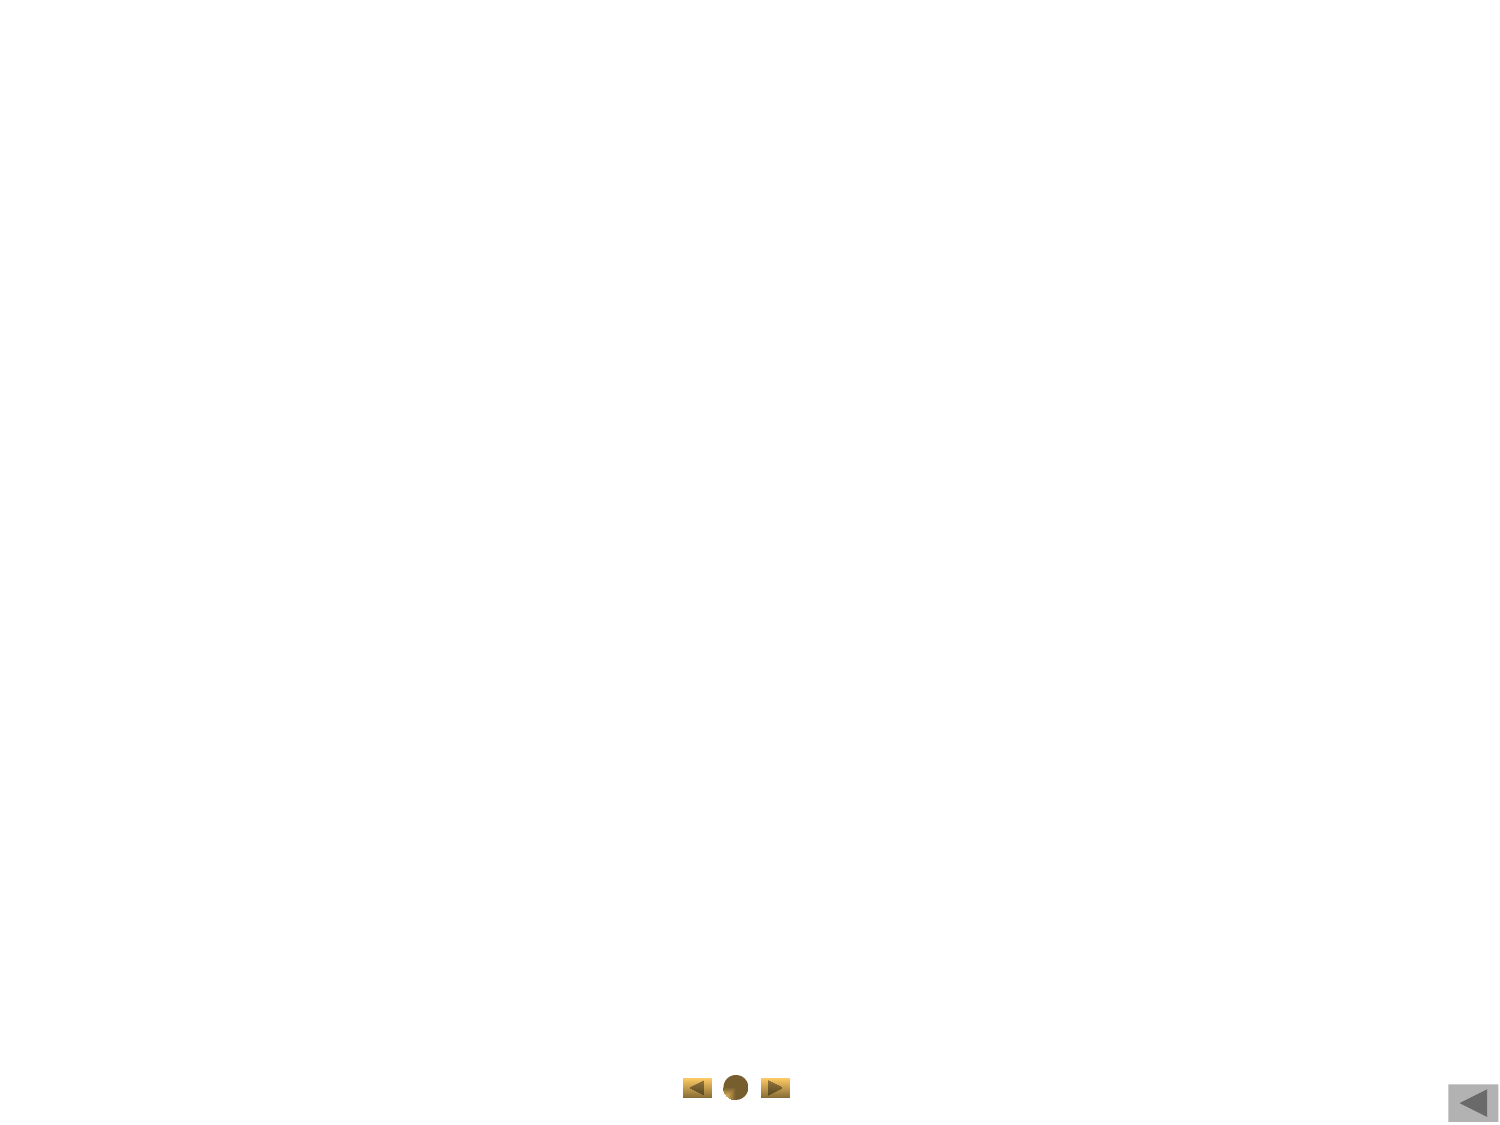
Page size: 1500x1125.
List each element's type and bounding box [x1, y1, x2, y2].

text_box [1448, 1084, 1499, 1122]
